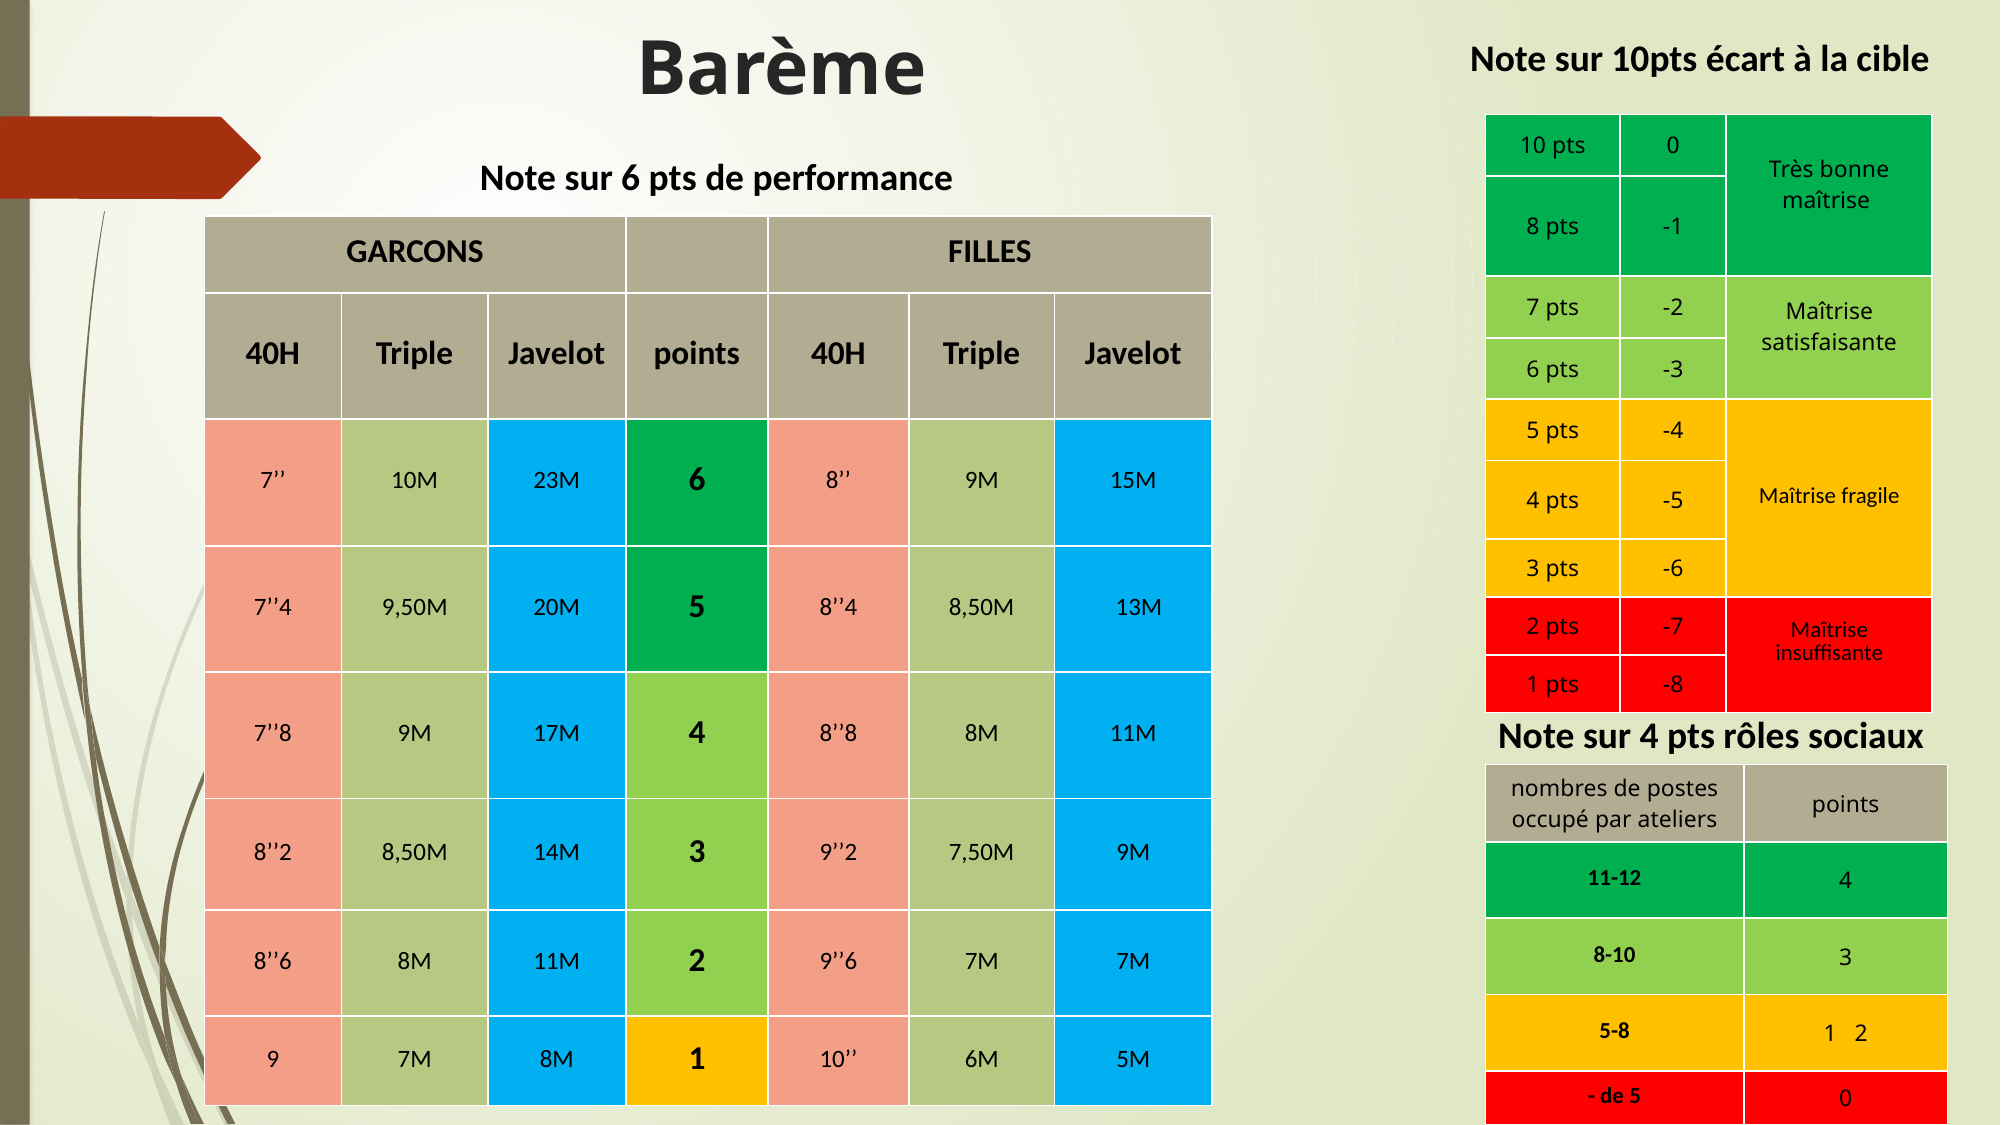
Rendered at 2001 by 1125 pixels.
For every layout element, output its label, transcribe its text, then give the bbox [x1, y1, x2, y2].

table_cell points [627, 294, 767, 418]
table_cell 10M [342, 420, 487, 545]
table_cell 5-8 [1486, 995, 1743, 1070]
table_cell -4 [1621, 400, 1725, 460]
table_cell 6M [910, 1017, 1054, 1105]
table_cell 11-12 [1486, 843, 1743, 917]
table_cell -6 [1621, 540, 1725, 596]
table_cell 6 pts [1486, 339, 1619, 398]
table_cell Maîtrise fragile [1727, 400, 1931, 596]
table_header 10 pts [1486, 115, 1619, 175]
table_cell 2 [627, 911, 767, 1015]
table_cell 1 2 [1745, 995, 1947, 1070]
table_header Très bonne maîtrise [1727, 115, 1931, 275]
table_cell 9’’6 [769, 911, 908, 1015]
table_cell 40H [769, 294, 908, 418]
table_cell 3 pts [1486, 540, 1619, 596]
table_header [627, 217, 767, 292]
table_cell 4 [627, 673, 767, 798]
table_cell 7’’4 [205, 547, 341, 671]
table_cell 7,50M [910, 799, 1054, 909]
table_cell 14M [489, 799, 625, 909]
table_header GARCONS [205, 217, 625, 292]
table_cell 2 pts [1486, 598, 1619, 654]
table_cell 8’’ [769, 420, 908, 545]
table_cell 8’’8 [769, 673, 908, 798]
table_header FILLES [769, 217, 1211, 292]
table_cell 9M [1055, 799, 1211, 909]
table_cell 8 pts [1486, 177, 1619, 275]
table_cell 3 [627, 799, 767, 909]
table_cell 7’’ [205, 420, 341, 545]
table_cell - de 5 [1486, 1072, 1743, 1124]
table_cell -7 [1621, 598, 1725, 654]
table_cell 4 pts [1486, 461, 1619, 538]
text_box Note sur 4 pts rôles sociaux [1417, 703, 2000, 764]
table_cell 8’’6 [205, 911, 341, 1015]
table_cell Javelot [1055, 294, 1211, 418]
table_cell 9,50M [342, 547, 487, 671]
table_cell 11M [1055, 673, 1211, 798]
table_cell 40H [205, 294, 341, 418]
table_header points [1745, 765, 1947, 841]
table_cell 15M [1055, 420, 1211, 545]
table_cell 7’’8 [205, 673, 341, 798]
table_cell Maîtrise satisfaisante [1727, 277, 1931, 398]
table_cell 9M [910, 420, 1054, 545]
table_cell 7 pts [1486, 277, 1619, 337]
table_cell 1 [627, 1017, 767, 1105]
table_cell -3 [1621, 339, 1725, 398]
table_cell 9 [205, 1017, 341, 1105]
table_cell 7M [910, 911, 1054, 1015]
table_cell 8’’4 [769, 547, 908, 671]
table_cell 9’’2 [769, 799, 908, 909]
table_cell 8M [489, 1017, 625, 1105]
table_cell 8M [910, 673, 1054, 798]
table_cell 8,50M [342, 799, 487, 909]
table_cell 1 pts [1486, 656, 1619, 703]
table_cell 11M [489, 911, 625, 1015]
table_cell Triple [342, 294, 487, 418]
table_cell 5 [627, 547, 767, 671]
table_header nombres de postes occupé par ateliers [1486, 765, 1743, 841]
table_cell -5 [1621, 461, 1725, 538]
table_cell 13M [1055, 547, 1211, 671]
table_cell 8-10 [1486, 919, 1743, 994]
table_cell 8M [342, 911, 487, 1015]
table_cell Javelot [489, 294, 625, 418]
table_cell Triple [910, 294, 1054, 418]
table_header 0 [1621, 115, 1725, 175]
table_cell 10’’ [769, 1017, 908, 1105]
table_cell 5 pts [1486, 400, 1619, 460]
table_cell -1 [1621, 177, 1725, 275]
table_cell 7M [342, 1017, 487, 1105]
table_cell 4 [1745, 843, 1947, 917]
table_cell 6 [627, 420, 767, 545]
table_cell 9M [342, 673, 487, 798]
table_cell -8 [1621, 656, 1725, 703]
title Barème [636, 19, 1246, 114]
table_cell 8,50M [910, 547, 1054, 671]
table_cell 8’’2 [205, 799, 341, 909]
table_cell -2 [1621, 277, 1725, 337]
text_box Note sur 6 pts de performance [397, 145, 975, 206]
table_cell Maîtrise insuffisante [1727, 598, 1931, 703]
table_cell 17M [489, 673, 625, 798]
table_cell 7M [1055, 911, 1211, 1015]
table_cell 3 [1745, 919, 1947, 994]
table_cell 20M [489, 547, 625, 671]
table_cell 23M [489, 420, 625, 545]
text_box Note sur 10pts écart à la cible [1387, 26, 1965, 87]
table_cell 5M [1055, 1017, 1211, 1105]
table_cell 0 [1745, 1072, 1947, 1124]
